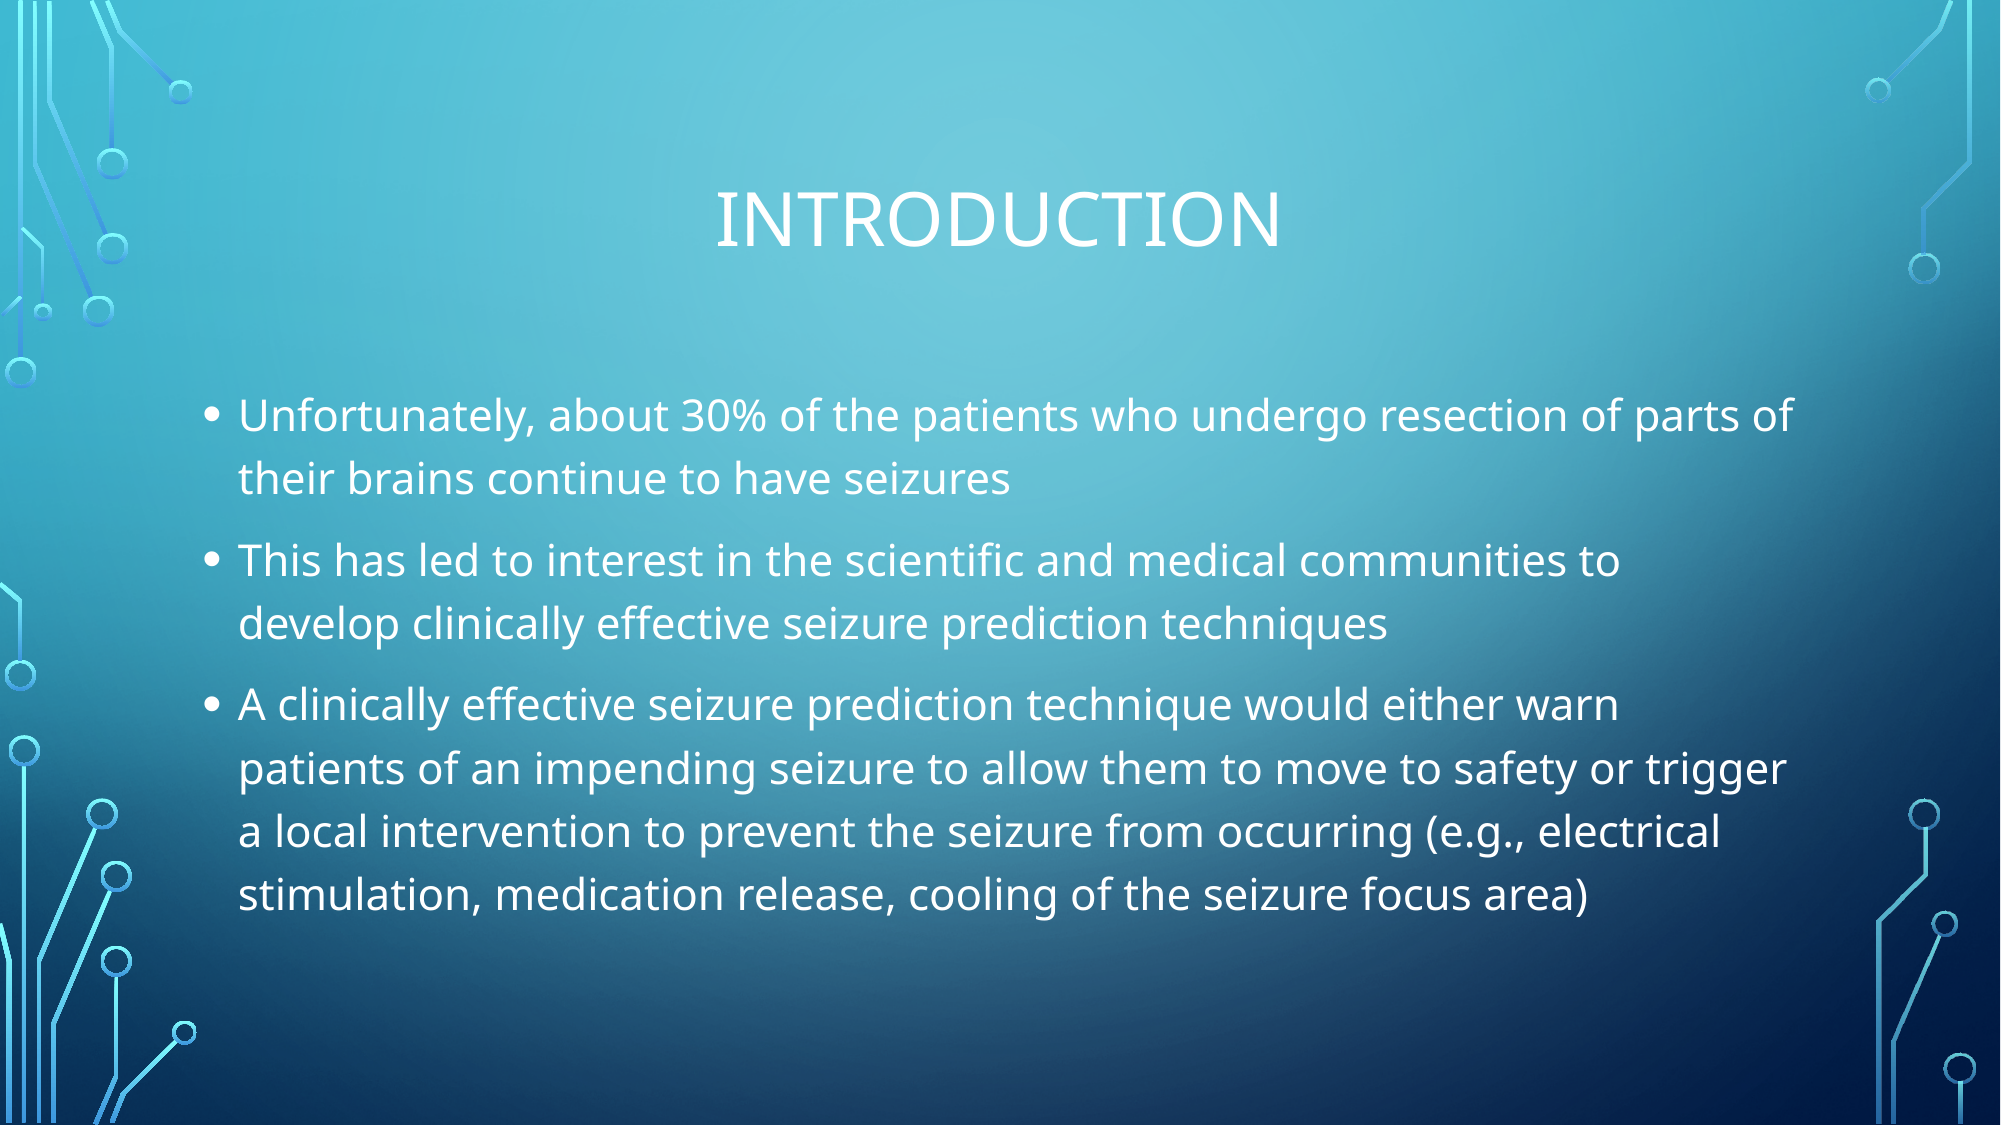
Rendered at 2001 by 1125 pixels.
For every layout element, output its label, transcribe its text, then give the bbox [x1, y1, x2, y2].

list Unfortunately, about 30% of the patients who undergo resection of parts of their brains continue to have seizures This has led to interest in the scientific and medical communities to develop clinically effective seizure prediction techniques A clinically effective seizure prediction technique would either warn patients of an impending seizure to allow them to move to safety or trigger a local intervention to prevent the seizure from occurring (e.g., electrical stimulation, medication release, cooling of the seizure focus area) [187, 369, 1813, 950]
title INTRODUCTION [187, 101, 1813, 344]
